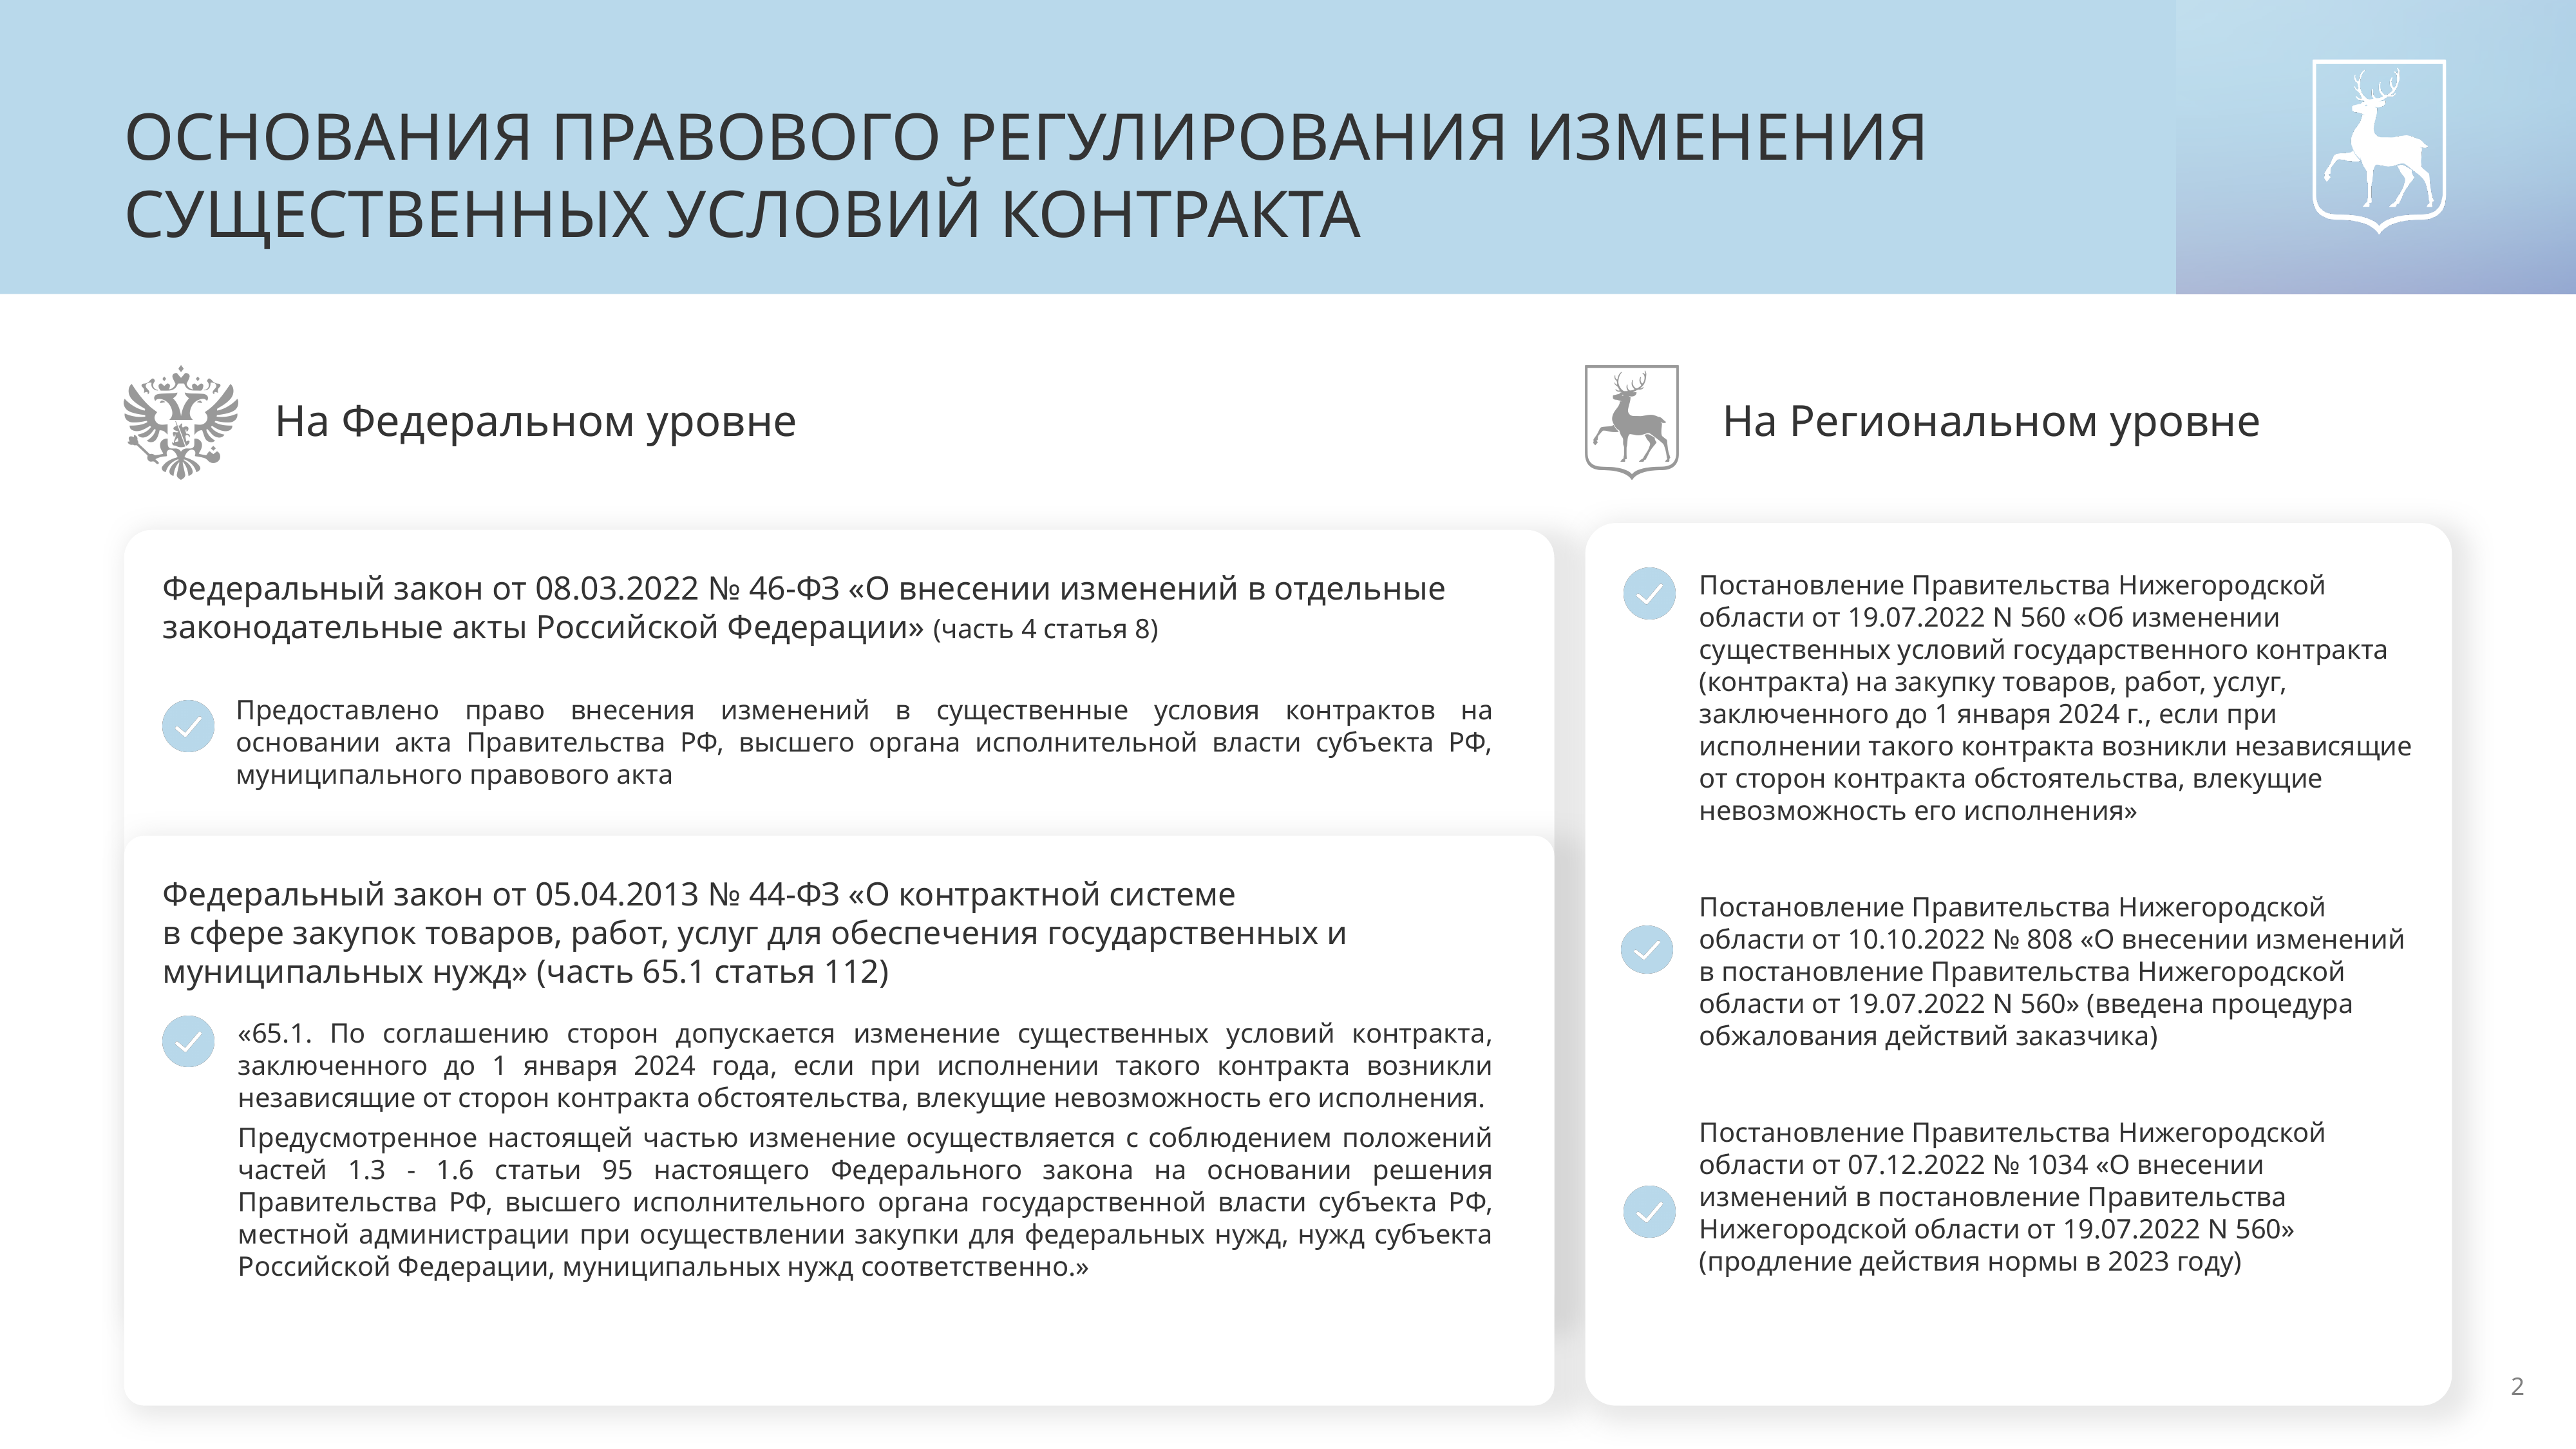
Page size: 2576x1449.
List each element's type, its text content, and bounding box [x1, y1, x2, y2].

picture [162, 1016, 214, 1068]
text_box «65.1. По соглашению сторон допускается изменение существенных условий контракта, заключенного до 1 января 2024 года, если при исполнении такого контракта возникли независящие от сторон контракта обстоятельства, влекущие невозможность его исполнения. Предусмотренное настоящей частью изменение осуществляется с соблюдением положений частей 1.3 - 1.6 статьи 95 настоящего Федерального закона на основании решения Правительства РФ, высшего исполнительного органа государственной власти субъекта РФ, местной администрации при осуществлении закупки для федеральных нужд, нужд субъекта Российской Федерации, муниципальных нужд соответственно.» [238, 1016, 1493, 1282]
text_box Постановление Правительства Нижегородской области от 19.07.2022 N 560 «Об изменении существенных условий государственного контракта (контракта) на закупку товаров, работ, услуг, заключенного до 1 января 2024 г., если при исполнении такого контракта возникли независящие от сторон контракта обстоятельства, влекущие невозможность его исполнения» Постановление Правительства Нижегородской области от 10.10.2022 № 808 «О внесении изменений в постановление Правительства Нижегородской области от 19.07.2022 N 560» (введена процедура обжалования действий заказчика) Постановление Правительства Нижегородской области от 07.12.2022 № 1034 «О внесении изменений в постановление Правительства Нижегородской области от 19.07.2022 N 560» (продление действия нормы в 2023 году) [1699, 567, 2420, 1277]
text_box На Федеральном уровне [274, 399, 1019, 446]
text_box [123, 529, 1555, 843]
text_box Федеральный закон от 08.03.2022 № 46-ФЗ «О внесении изменений в отдельные законодательные акты Российской Федерации» (часть 4 статья 8) [162, 567, 1493, 645]
text_box [0, 0, 2176, 294]
picture [2176, 0, 2576, 294]
text_box [123, 835, 1555, 1406]
text_box Предоставлено право внесения изменений в существенные условия контрактов на основании акта Правительства РФ, высшего органа исполнительной власти субъекта РФ, муниципального правового акта [236, 692, 1493, 790]
picture [1585, 365, 1679, 480]
text_box На Региональном уровне [1722, 399, 2467, 446]
picture [162, 700, 214, 752]
picture [1624, 1186, 1676, 1238]
picture [124, 365, 238, 480]
text_box ОСНОВАНИЯ ПРАВОВОГО РЕГУЛИРОВАНИЯ ИЗМЕНЕНИЯ СУЩЕСТВЕННЫХ УСЛОВИЙ КОНТРАКТА [124, 95, 2119, 294]
picture [1624, 567, 1676, 620]
text_box Федеральный закон от 05.04.2013 № 44-ФЗ «О контрактной системе в сфере закупок товаров, работ, услуг для обеспечения государственных и муниципальных нужд» (часть 65.1 статья 112) [162, 873, 1493, 990]
picture [1621, 925, 1673, 974]
text_box [1584, 522, 2453, 1406]
